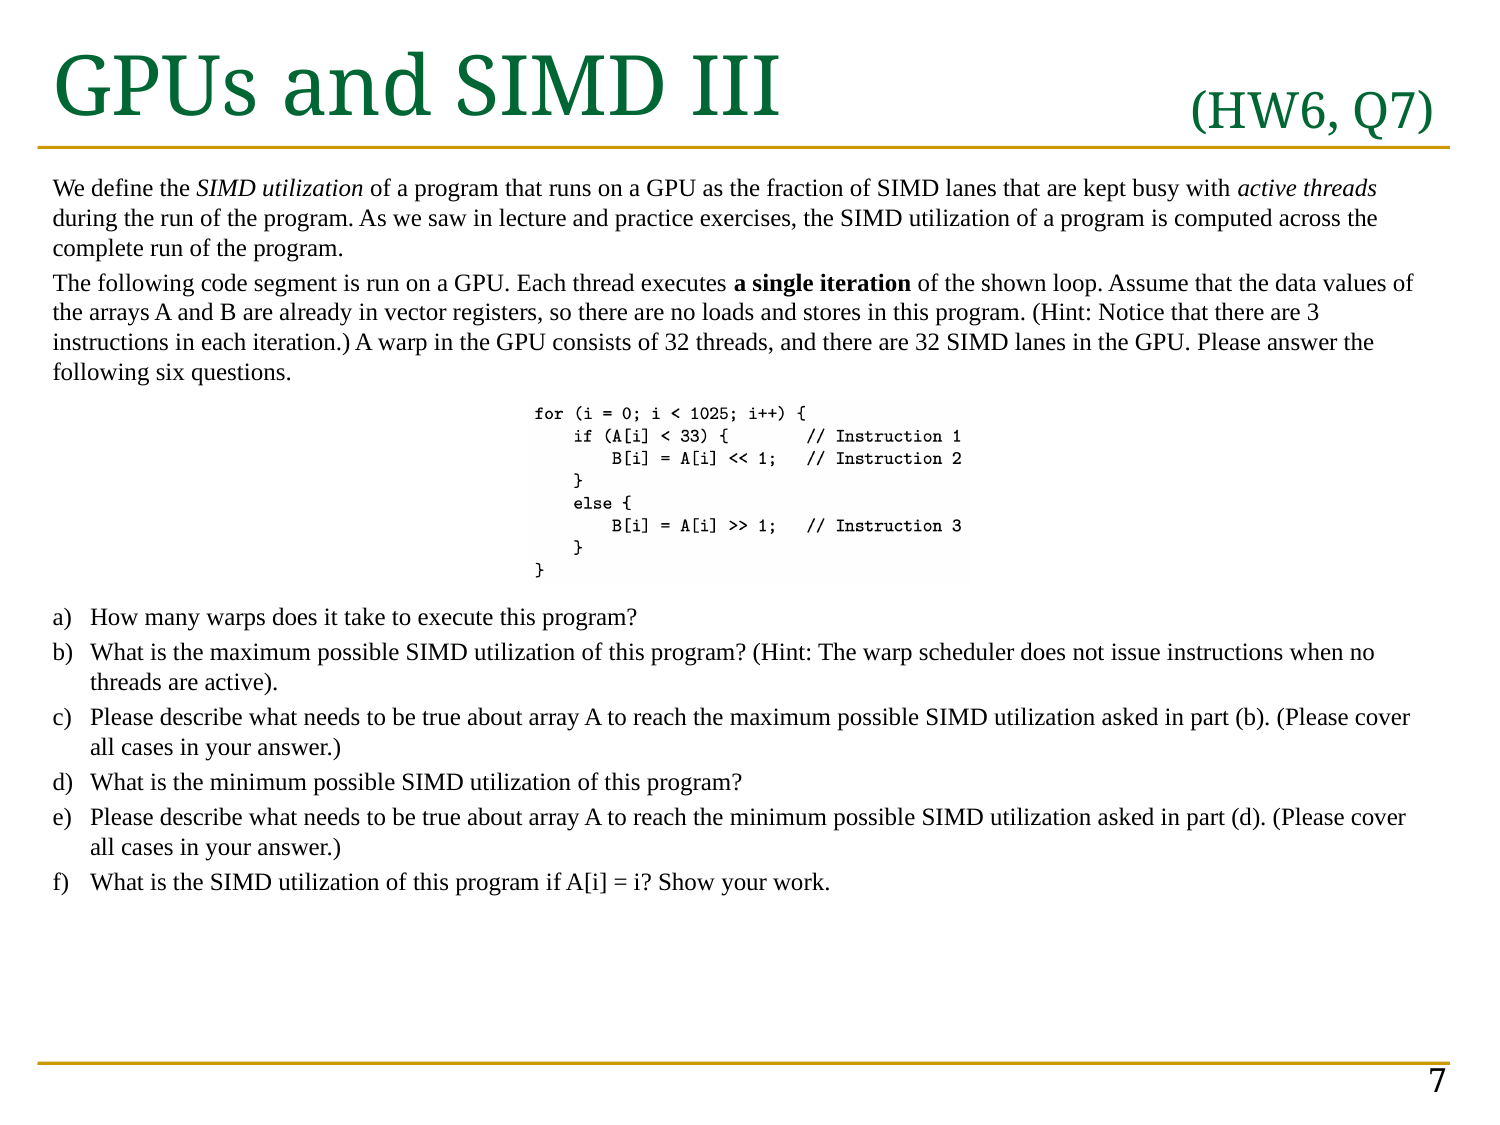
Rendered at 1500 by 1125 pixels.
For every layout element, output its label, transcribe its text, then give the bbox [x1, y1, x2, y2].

list We define the SIMD utilization of a program that runs on a GPU as the fraction of SIMD lanes that are kept busy with active threads during the run of the program. As we saw in lecture and practice exercises, the SIMD utilization of a program is computed across the complete run of the program. The following code segment is run on a GPU. Each thread executes a single iteration of the shown loop. Assume that the data values of the arrays A and B are already in vector registers, so there are no loads and stores in this program. (Hint: Notice that there are 3 instructions in each iteration.) A warp in the GPU consists of 32 threads, and there are 32 SIMD lanes in the GPU. Please answer the following six questions. How many warps does it take to execute this program? What is the maximum possible SIMD utilization of this program? (Hint: The warp scheduler does not issue instructions when no threads are active). Please describe what needs to be true about array A to reach the maximum possible SIMD utilization asked in part (b). (Please cover all cases in your answer.) What is the minimum possible SIMD utilization of this program? Please describe what needs to be true about array A to reach the minimum possible SIMD utilization asked in part (d). (Please cover all cases in your answer.) What is the SIMD utilization of this program if A[i] = i? Show your work. [37, 163, 1450, 1016]
slide_number 7 [1111, 1036, 1462, 1112]
picture [529, 399, 970, 585]
title GPUs and SIMD III [37, 24, 1450, 148]
text_box (HW6, Q7) [1149, 71, 1450, 147]
